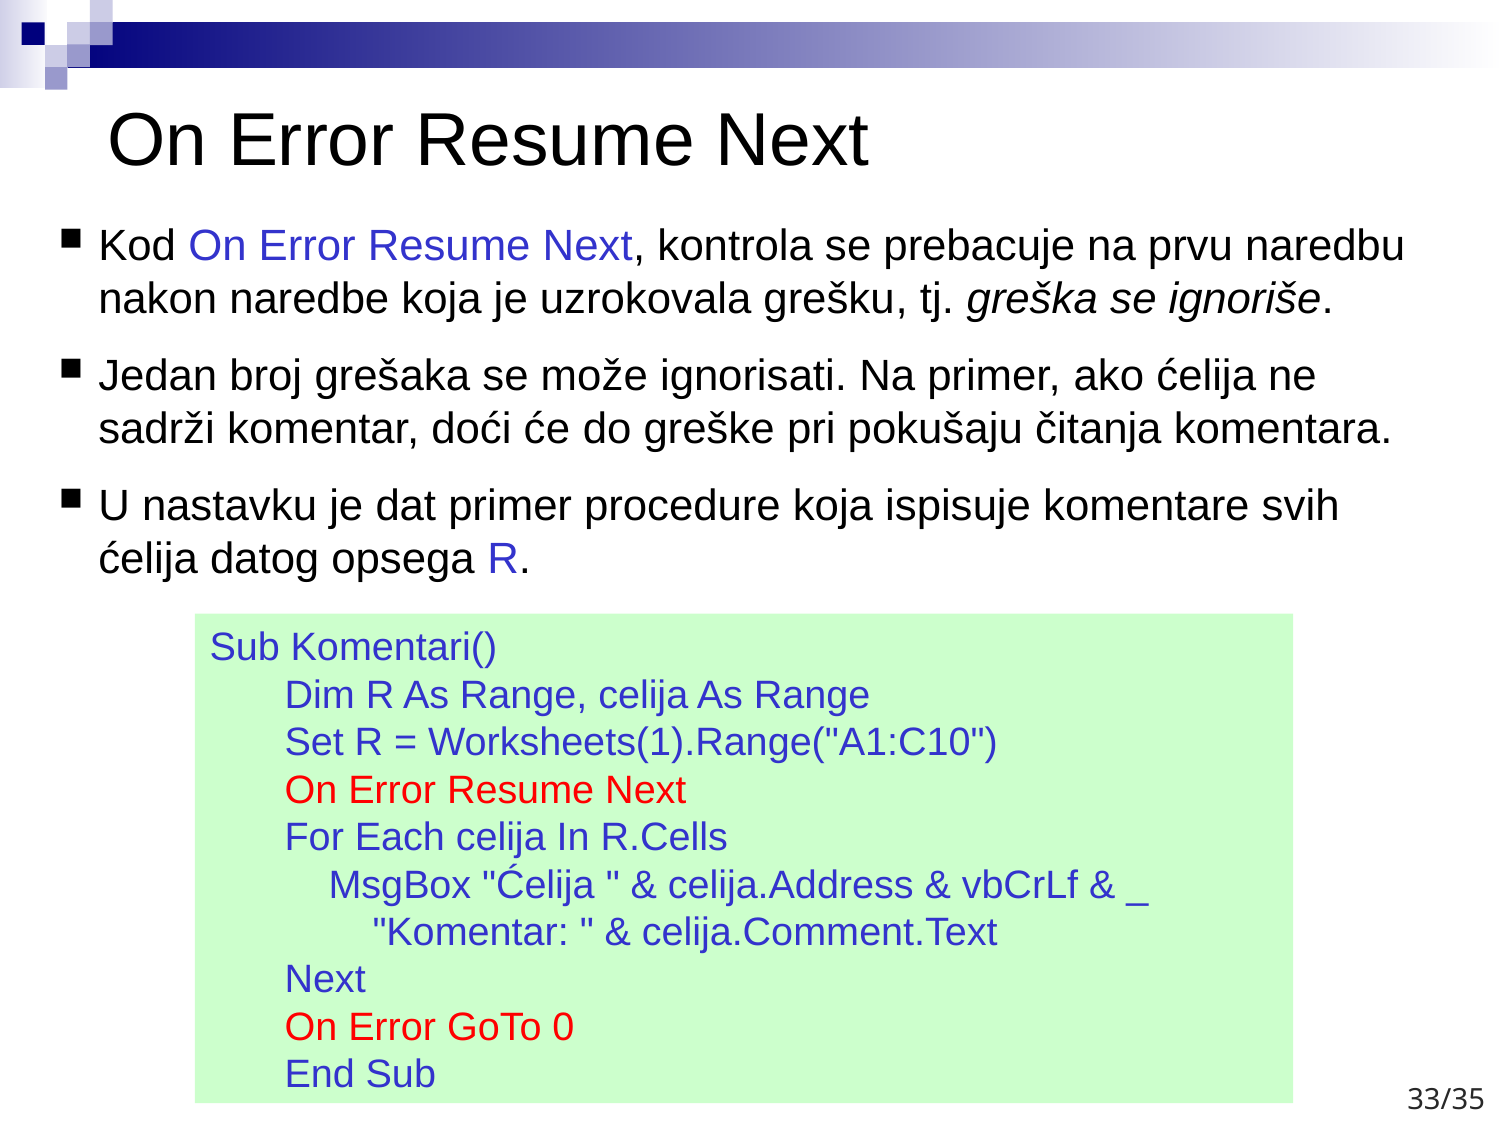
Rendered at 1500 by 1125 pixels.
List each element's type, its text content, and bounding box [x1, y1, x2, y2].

text_box 33/35 [1374, 1072, 1500, 1123]
title On Error Resume Next [92, 75, 903, 197]
text_box Sub Komentari() Dim R As Range, celija As Range Set R = Worksheets(1).Range("A1:C10") On Error Resume Next For Each celija In R.Cells MsgBox "Ćelija " & celija.Address & vbCrLf & _ "Komentar: " & celija.Comment.Text Next On Error GoTo 0 End Sub [194, 613, 1294, 1104]
text_box Kod On Error Resume Next, kontrola se prebacuje na prvu naredbu nakon naredbe koja je uzrokovala grešku, tj. greška se ignoriše. Jedan broj grešaka se može ignorisati. Na primer, ako ćelija ne sadrži komentar, doći će do greške pri pokušaju čitanja komentara. U nastavku je dat primer procedure koja ispisuje komentare svih ćelija datog opsega R. [50, 209, 1445, 585]
